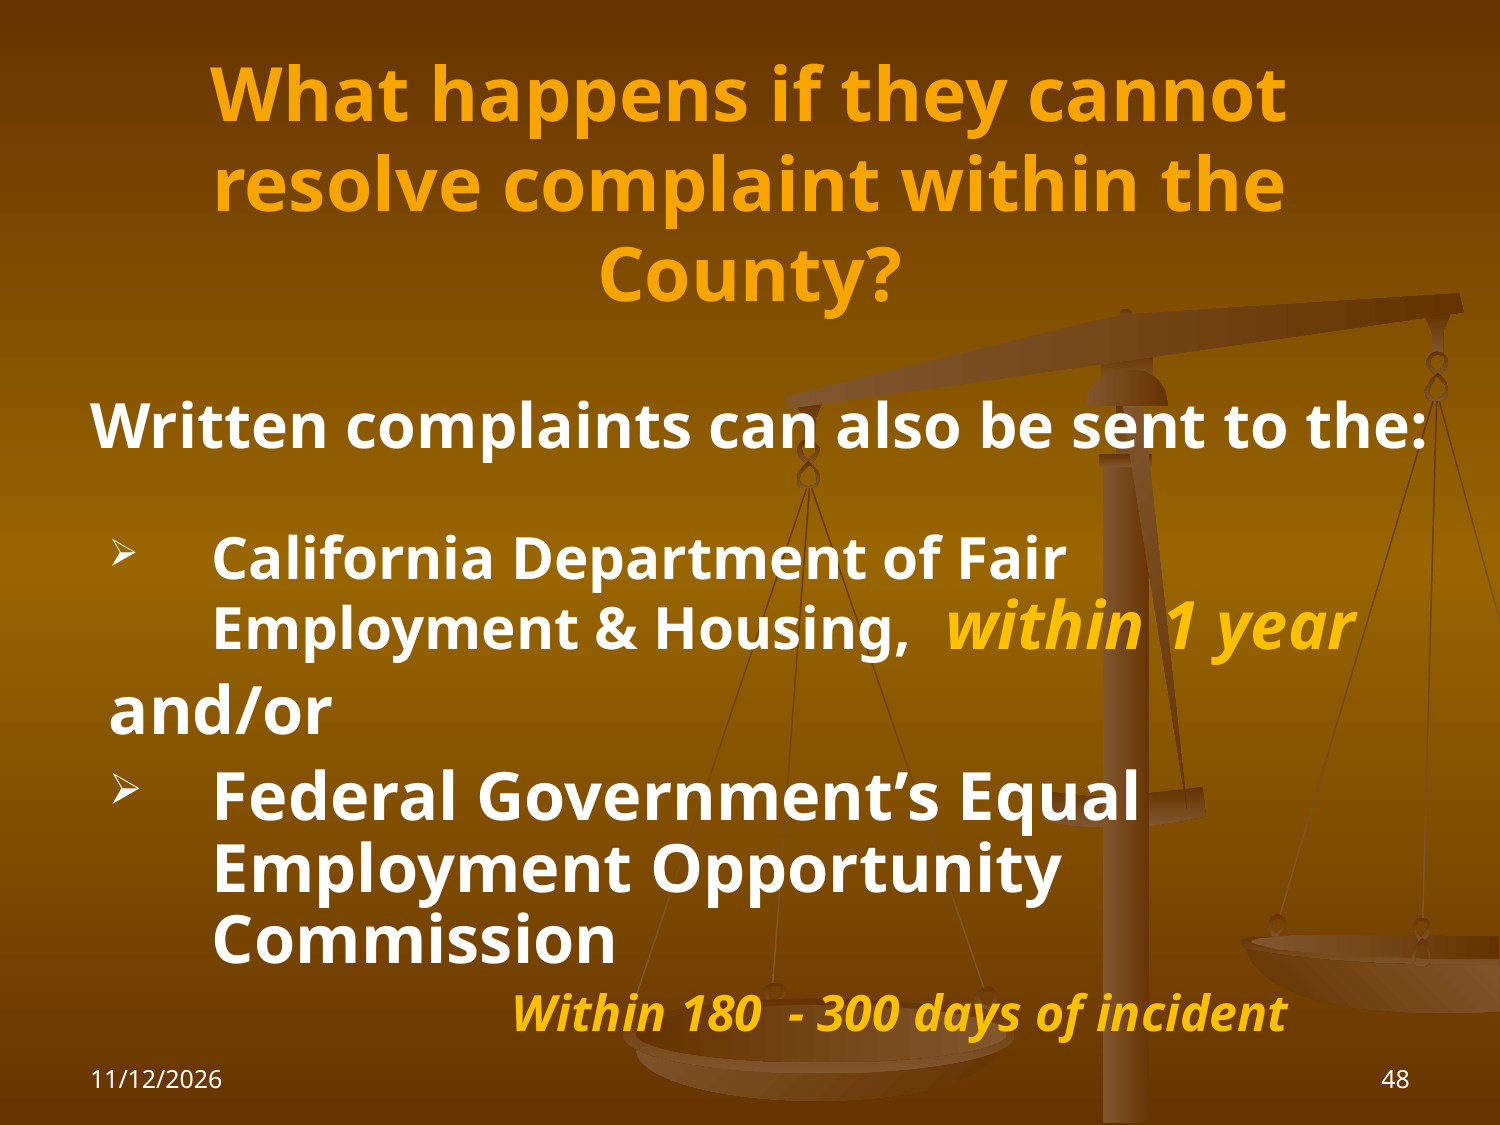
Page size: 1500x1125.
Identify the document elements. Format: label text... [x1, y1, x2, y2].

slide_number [74, 1029, 426, 1106]
title What happens if they cannot resolve complaint within the County? [74, 87, 1426, 276]
list Written complaints can also be sent to the: California Department of Fair Employment & Housing, within 1 year and/or Federal Government’s Equal Employment Opportunity Commission Within 180 - 300 days of incident [74, 387, 1451, 1001]
slide_number 48 [1074, 1029, 1426, 1106]
